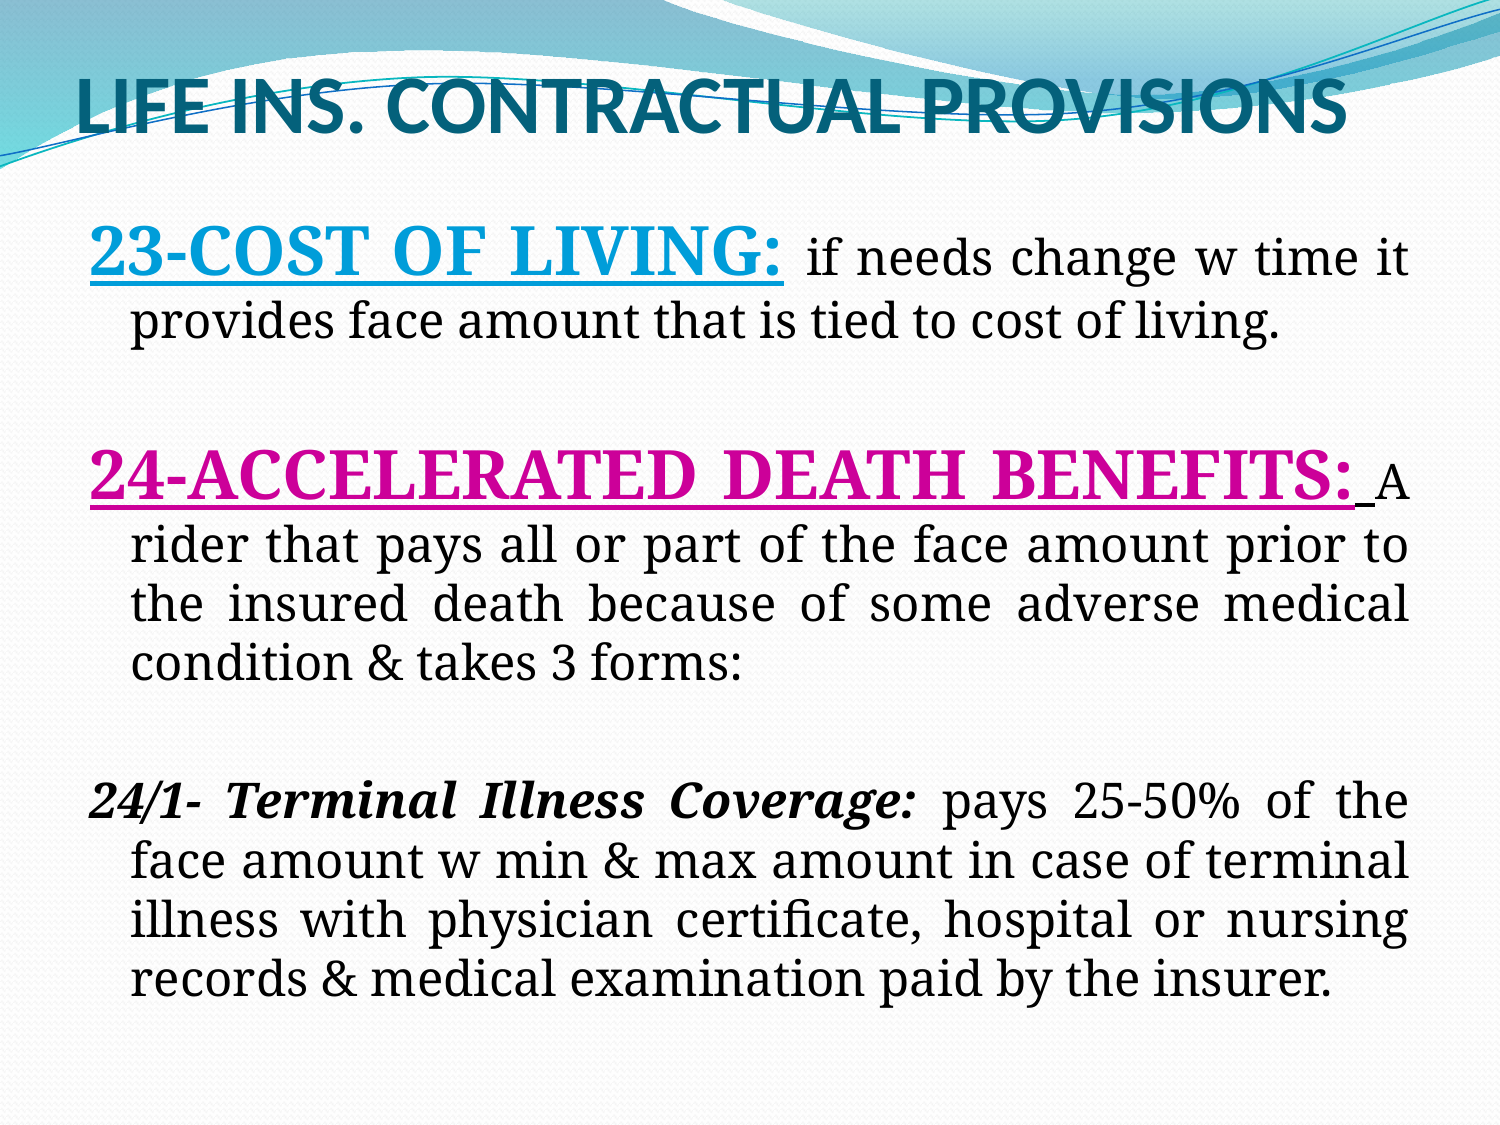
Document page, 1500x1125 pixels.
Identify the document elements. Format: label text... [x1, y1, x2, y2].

title LIFE INS. CONTRACTUAL PROVISIONS [75, 50, 1425, 150]
list 23-COST OF LIVING: if needs change w time it provides face amount that is tied to cost of living. 24-ACCELERATED DEATH BENEFITS: A rider that pays all or part of the face amount prior to the insured death because of some adverse medical condition & takes 3 forms: 24/1- Terminal Illness Coverage: pays 25-50% of the face amount w min & max amount in case of terminal illness with physician certificate, hospital or nursing records & medical examination paid by the insurer. [75, 200, 1425, 1038]
